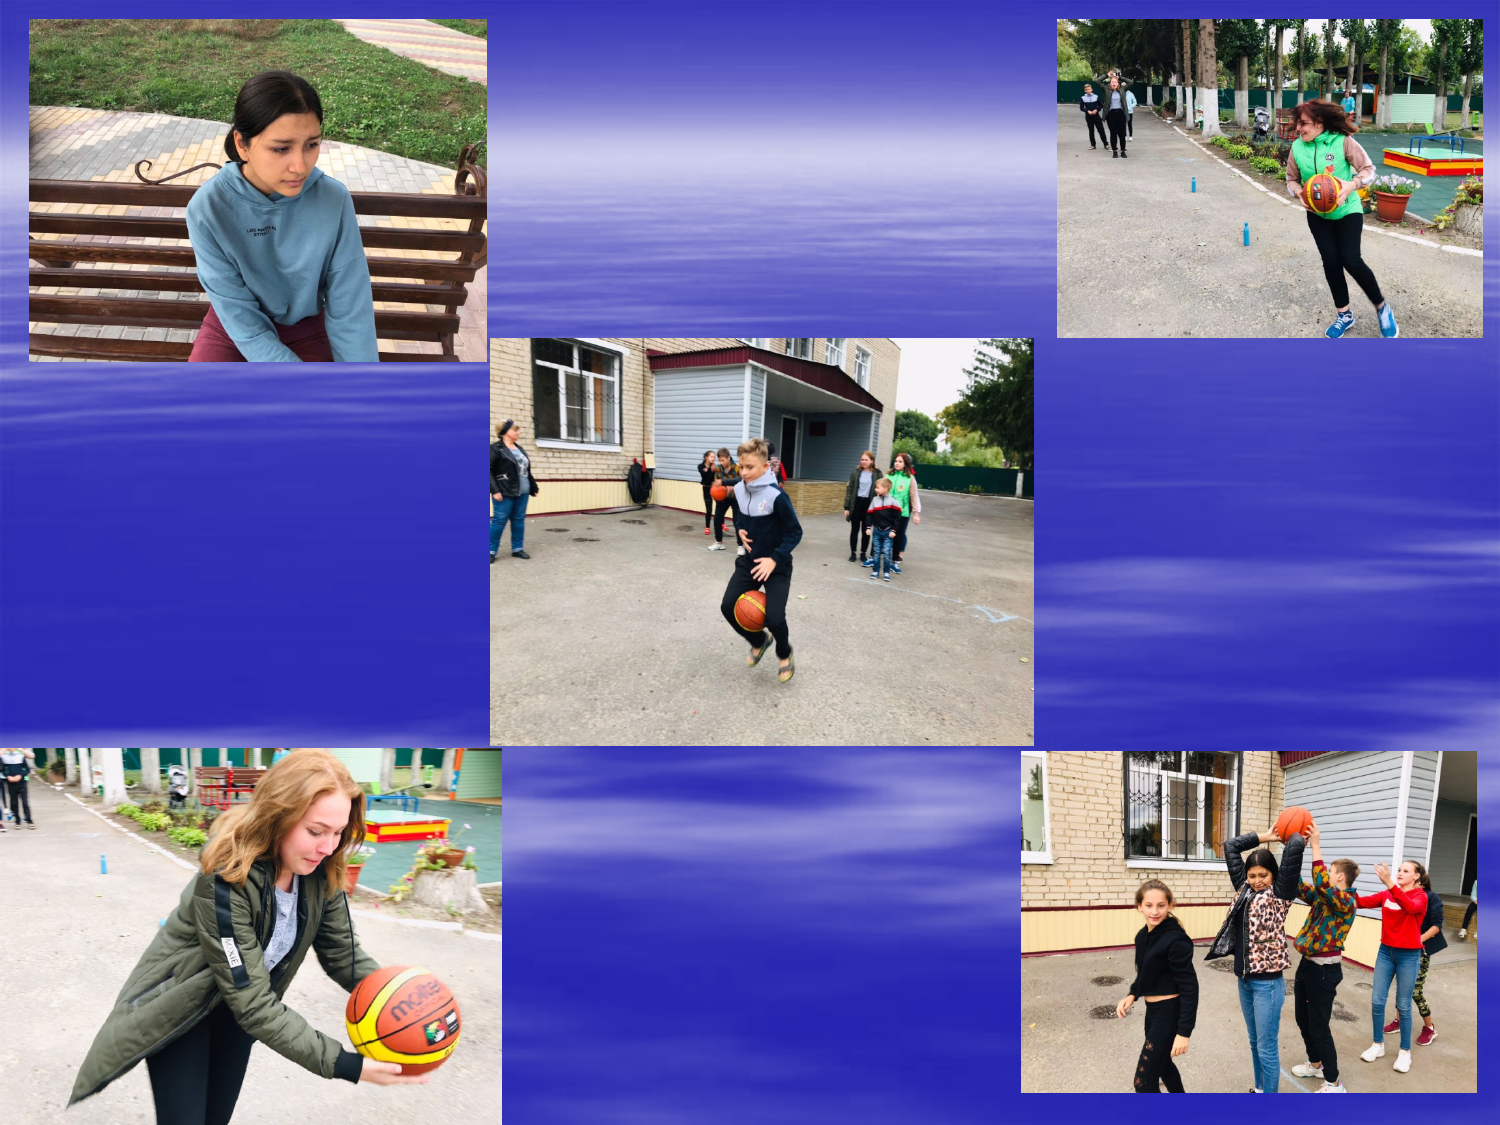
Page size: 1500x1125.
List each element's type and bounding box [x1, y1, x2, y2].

picture [1021, 751, 1477, 1093]
picture [29, 18, 487, 362]
picture [0, 748, 503, 1125]
picture [1056, 18, 1483, 339]
picture [489, 337, 1034, 746]
